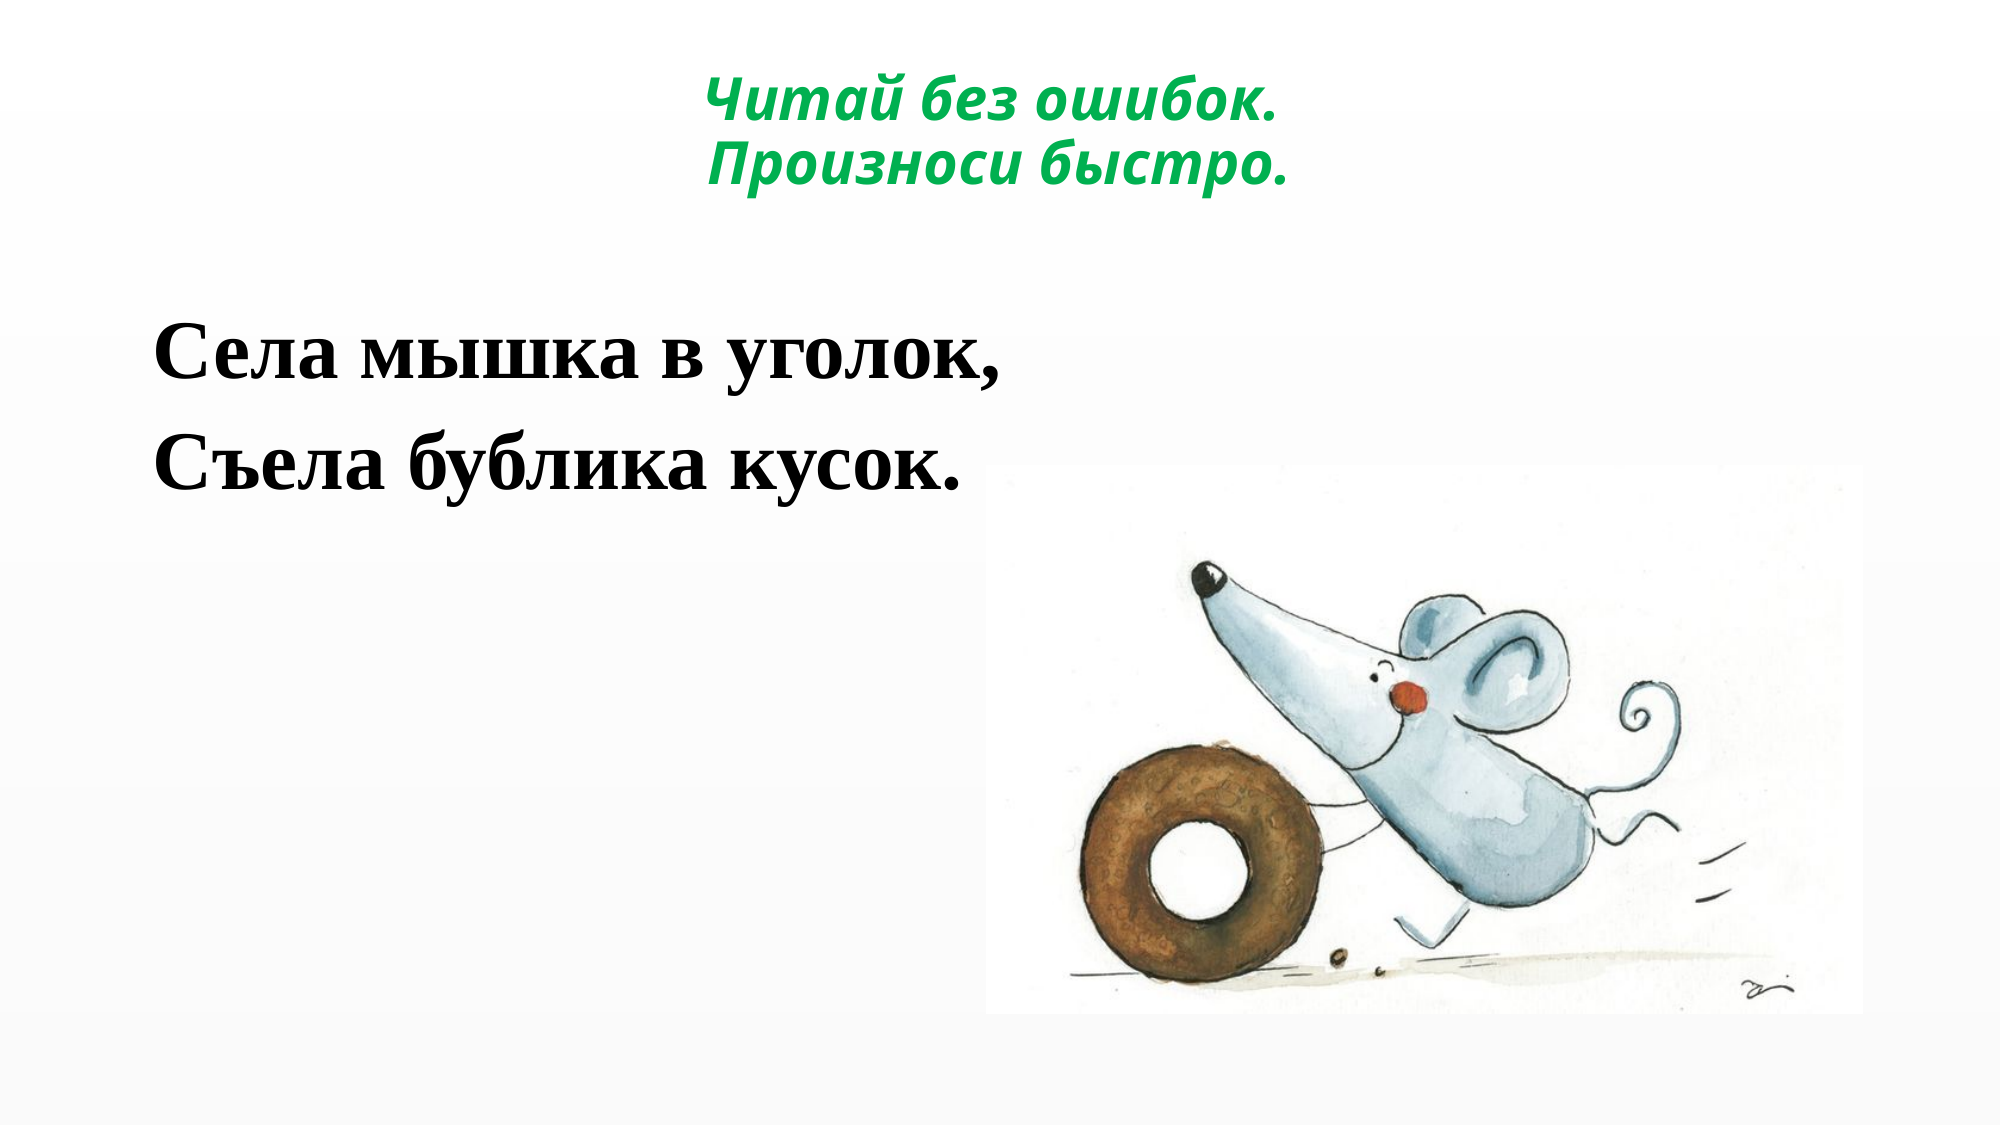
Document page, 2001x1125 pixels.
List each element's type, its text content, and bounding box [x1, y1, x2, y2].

title Читай без ошибок. Произноси быстро. [137, 59, 1863, 278]
picture [986, 465, 1863, 1014]
list Села мышка в уголок, Съела бублика кусок. [137, 299, 1863, 1014]
